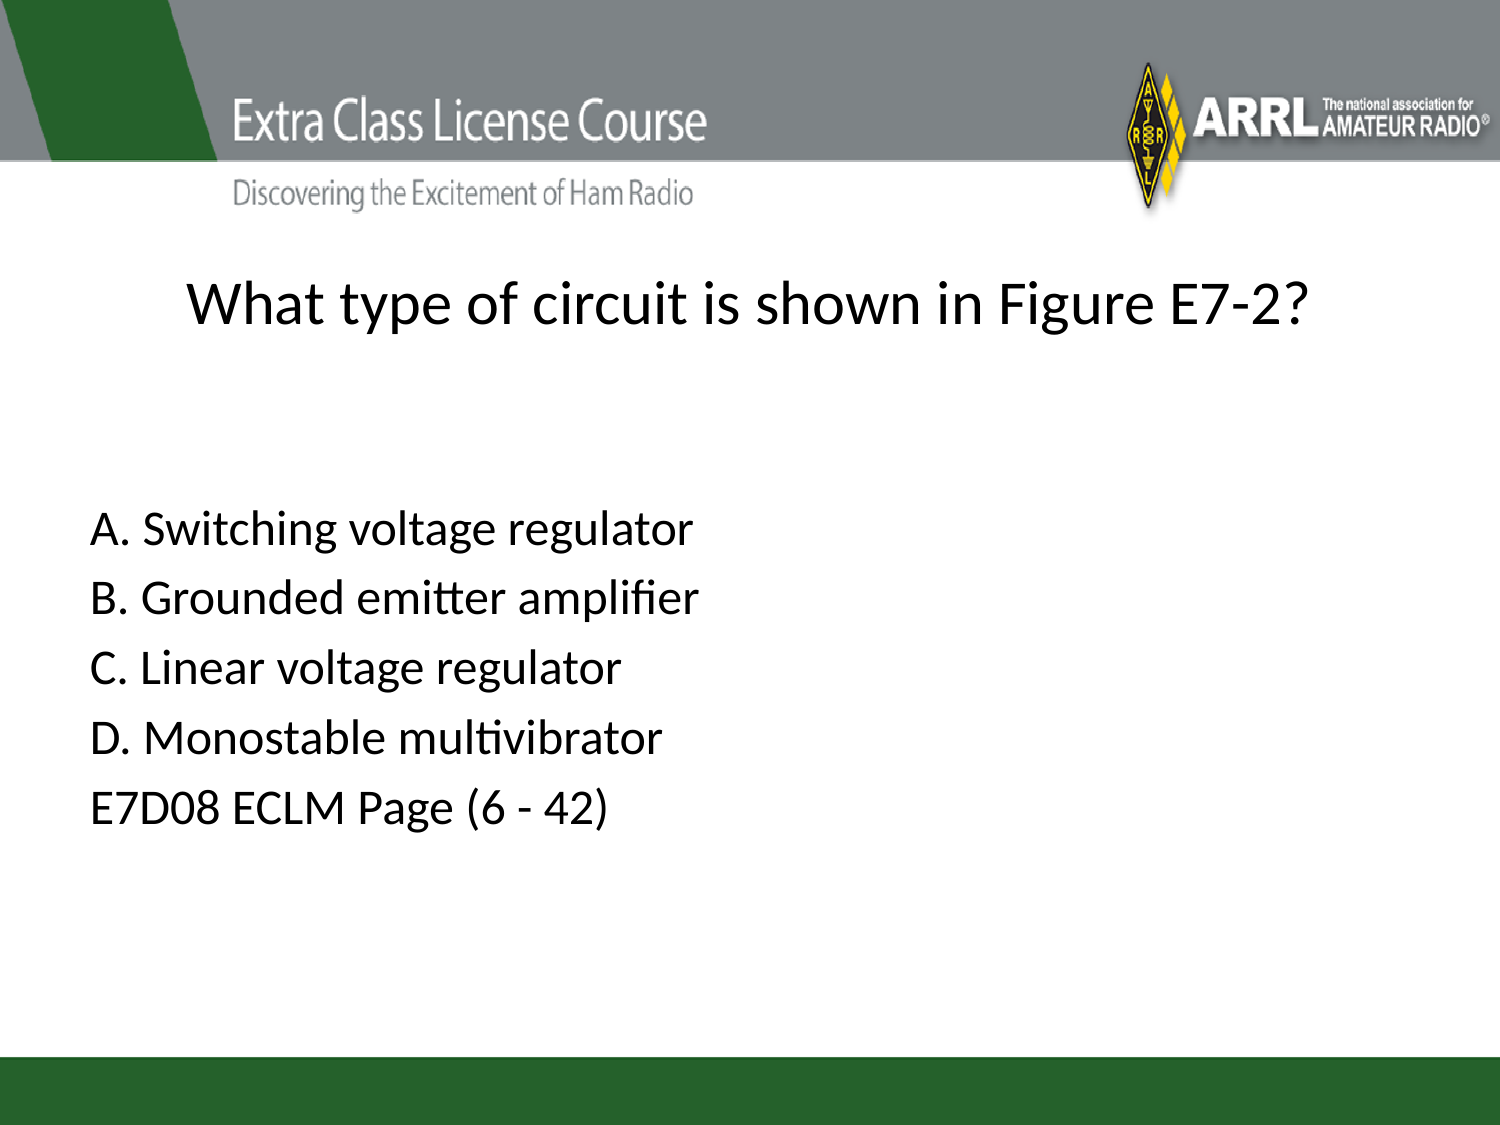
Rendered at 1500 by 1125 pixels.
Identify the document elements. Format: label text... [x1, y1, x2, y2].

title What type of circuit is shown in Figure E7-2? [75, 254, 1425, 435]
list A. Switching voltage regulator B. Grounded emitter amplifier C. Linear voltage regulator D. Monostable multivibrator E7D08 ECLM Page (6 - 42) [75, 487, 1425, 1005]
picture [0, 0, 1500, 1125]
